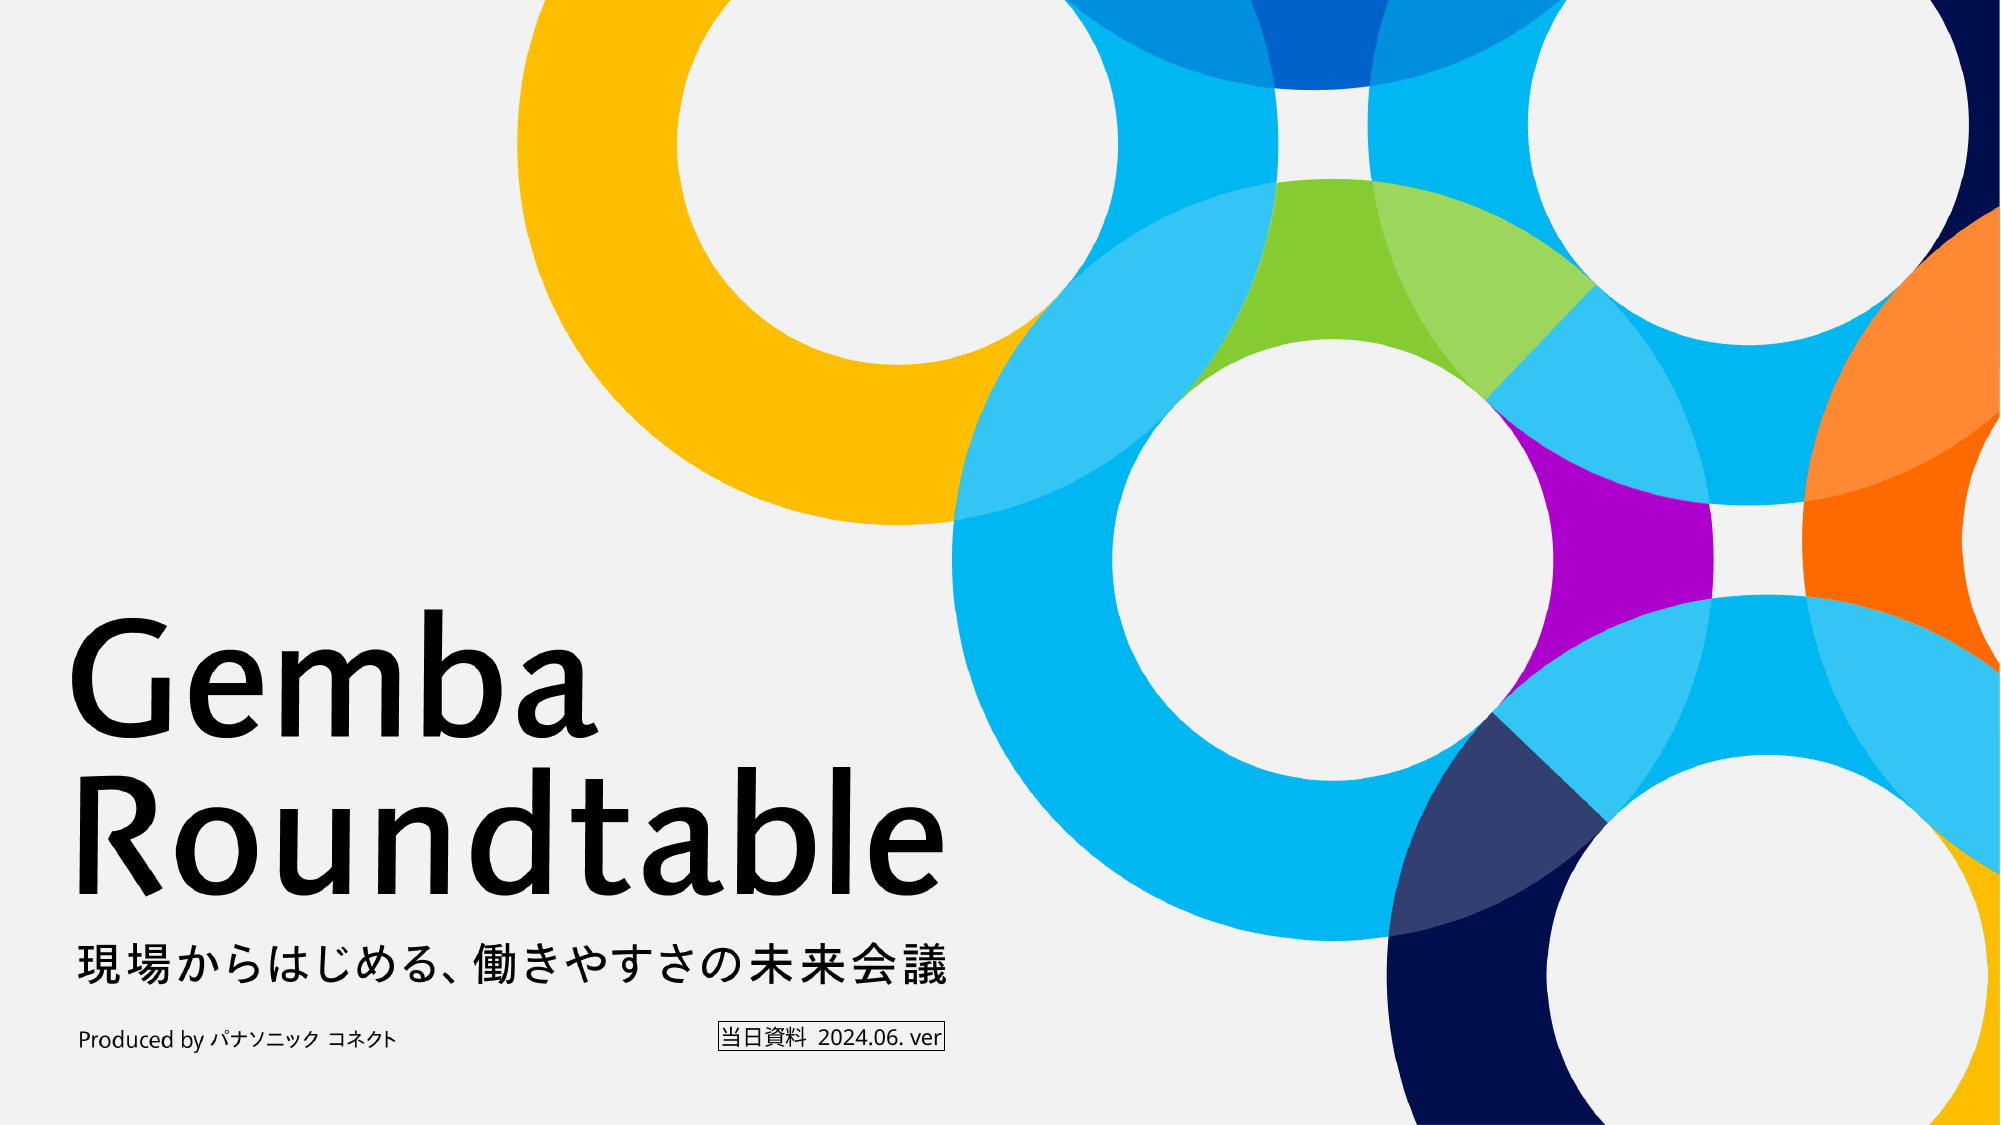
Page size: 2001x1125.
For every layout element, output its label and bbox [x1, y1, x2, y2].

picture [0, 0, 2000, 1125]
text_box [717, 1020, 946, 1051]
